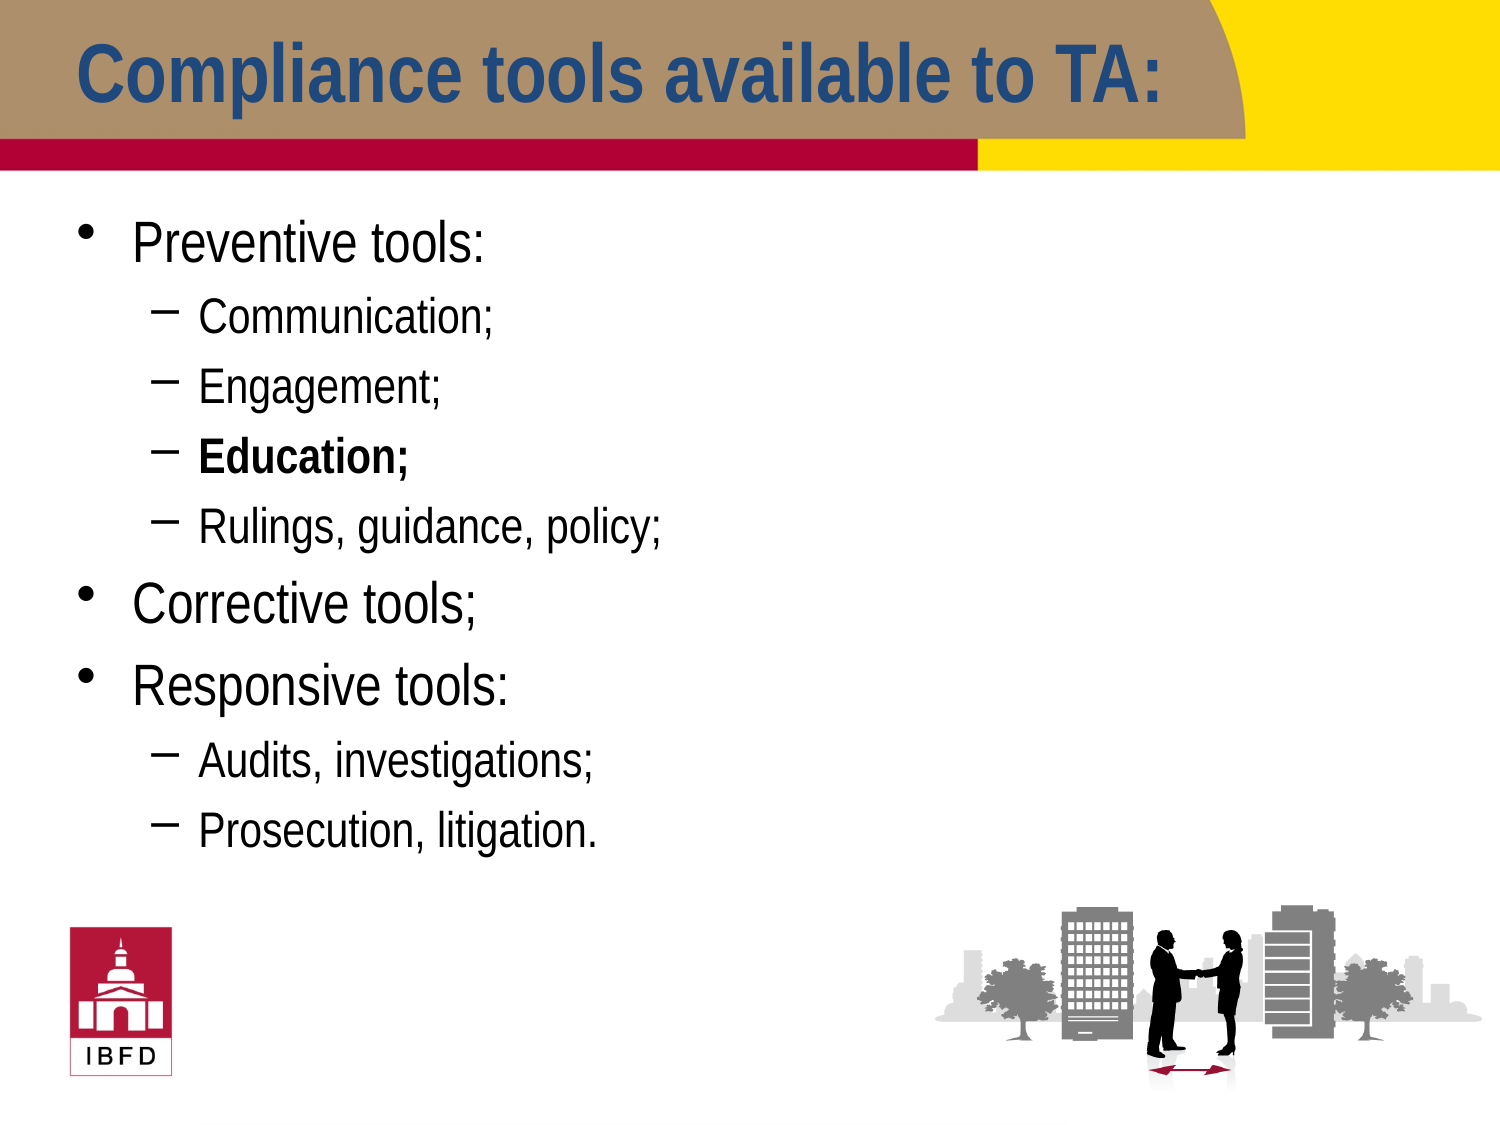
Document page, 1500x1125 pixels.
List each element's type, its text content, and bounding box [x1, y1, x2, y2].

picture [0, 0, 1500, 1125]
list Preventive tools: Communication; Engagement; Education; Rulings, guidance, policy; Corrective tools; Responsive tools: Audits, investigations; Prosecution, litigation. [61, 196, 1500, 906]
title Compliance tools available to TA: [61, 24, 1200, 114]
